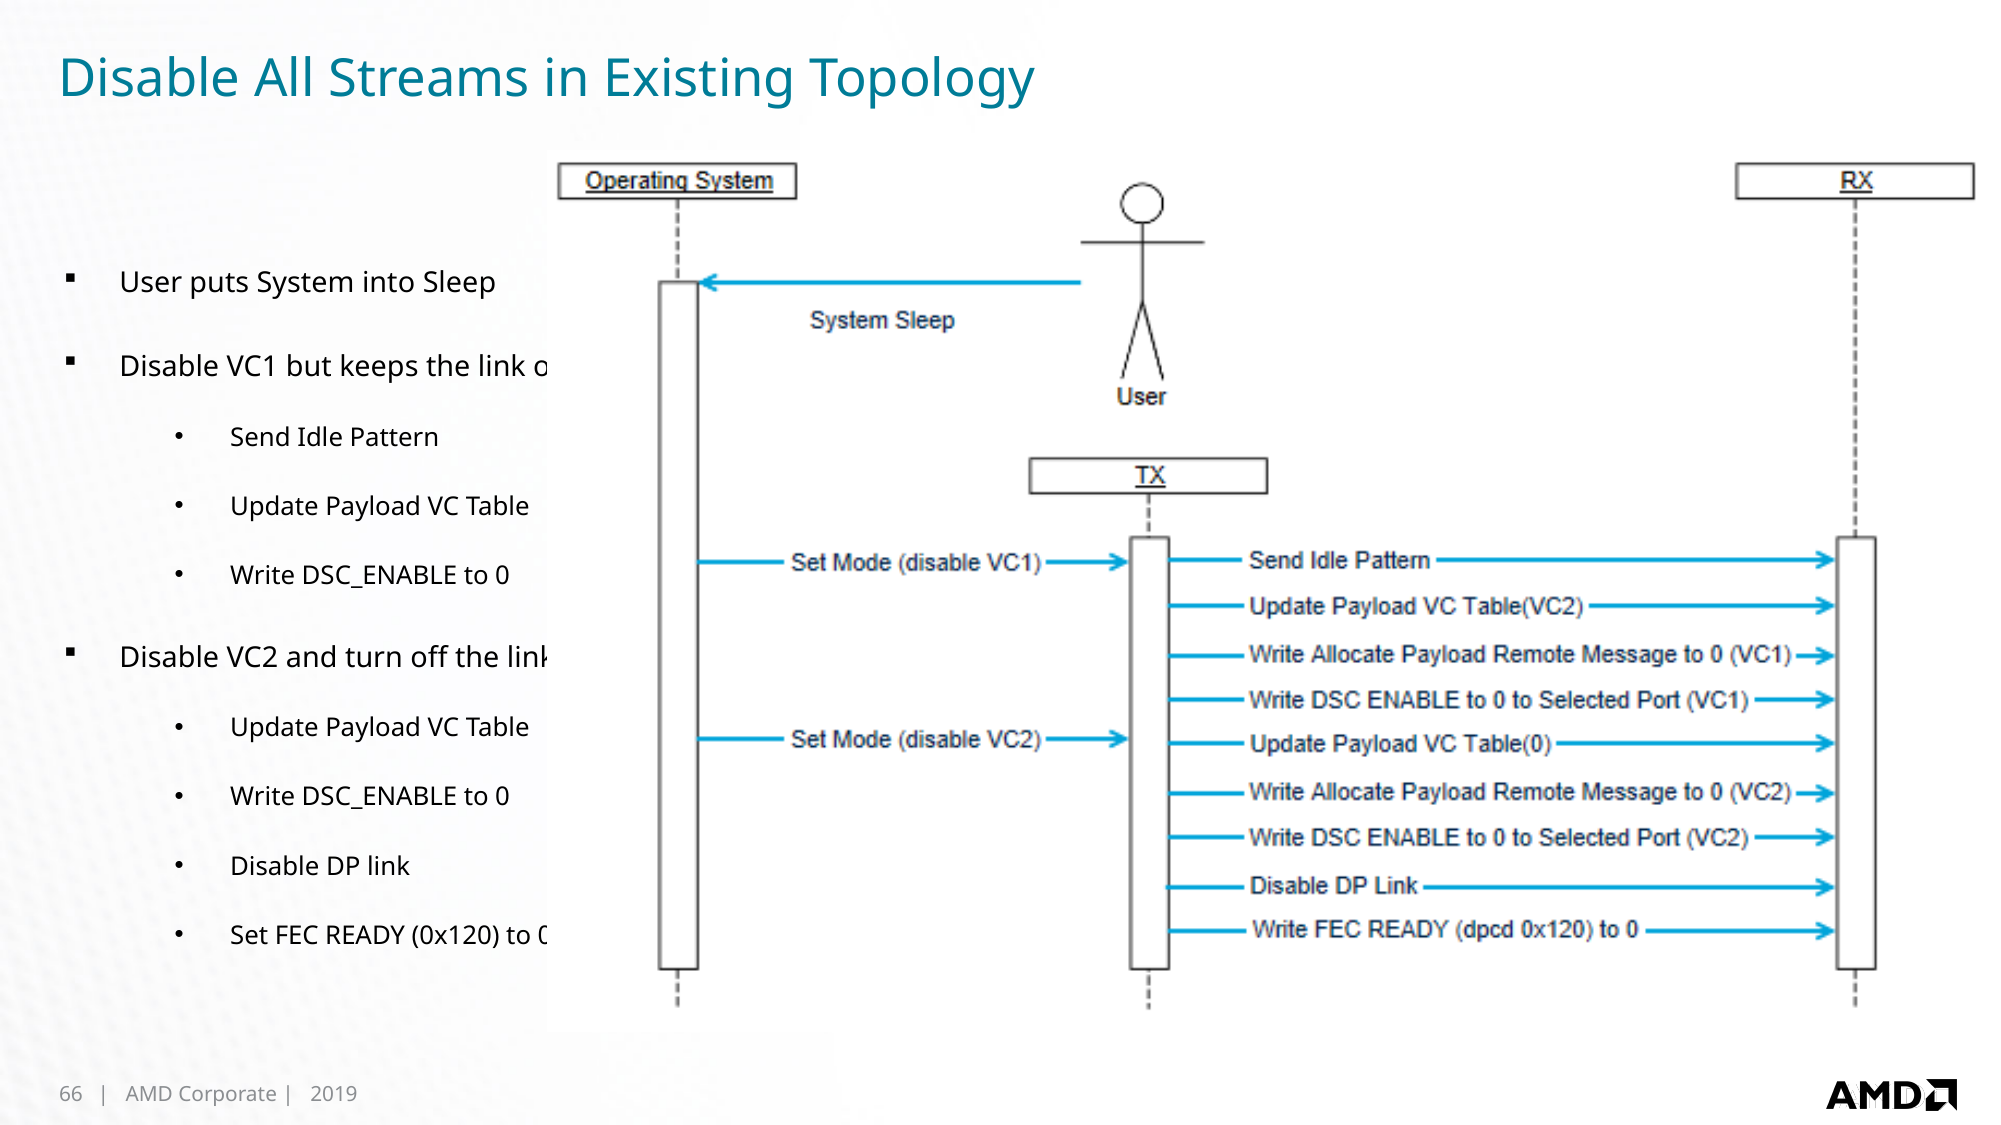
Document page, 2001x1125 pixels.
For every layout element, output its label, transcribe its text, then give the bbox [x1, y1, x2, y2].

footer | AMD Corporate | 2019 [98, 1065, 773, 1125]
list User puts System into Sleep Disable VC1 but keeps the link on Send Idle Pattern Update Payload VC Table Write DSC_ENABLE to 0 Disable VC2 and turn off the link Update Payload VC Table Write DSC_ENABLE to 0 Disable DP link Set FEC READY (0x120) to 0 [48, 222, 547, 973]
slide_number 66 [0, 1065, 98, 1125]
picture [0, 0, 2000, 1125]
title Disable All Streams in Existing Topology [43, 43, 1957, 116]
